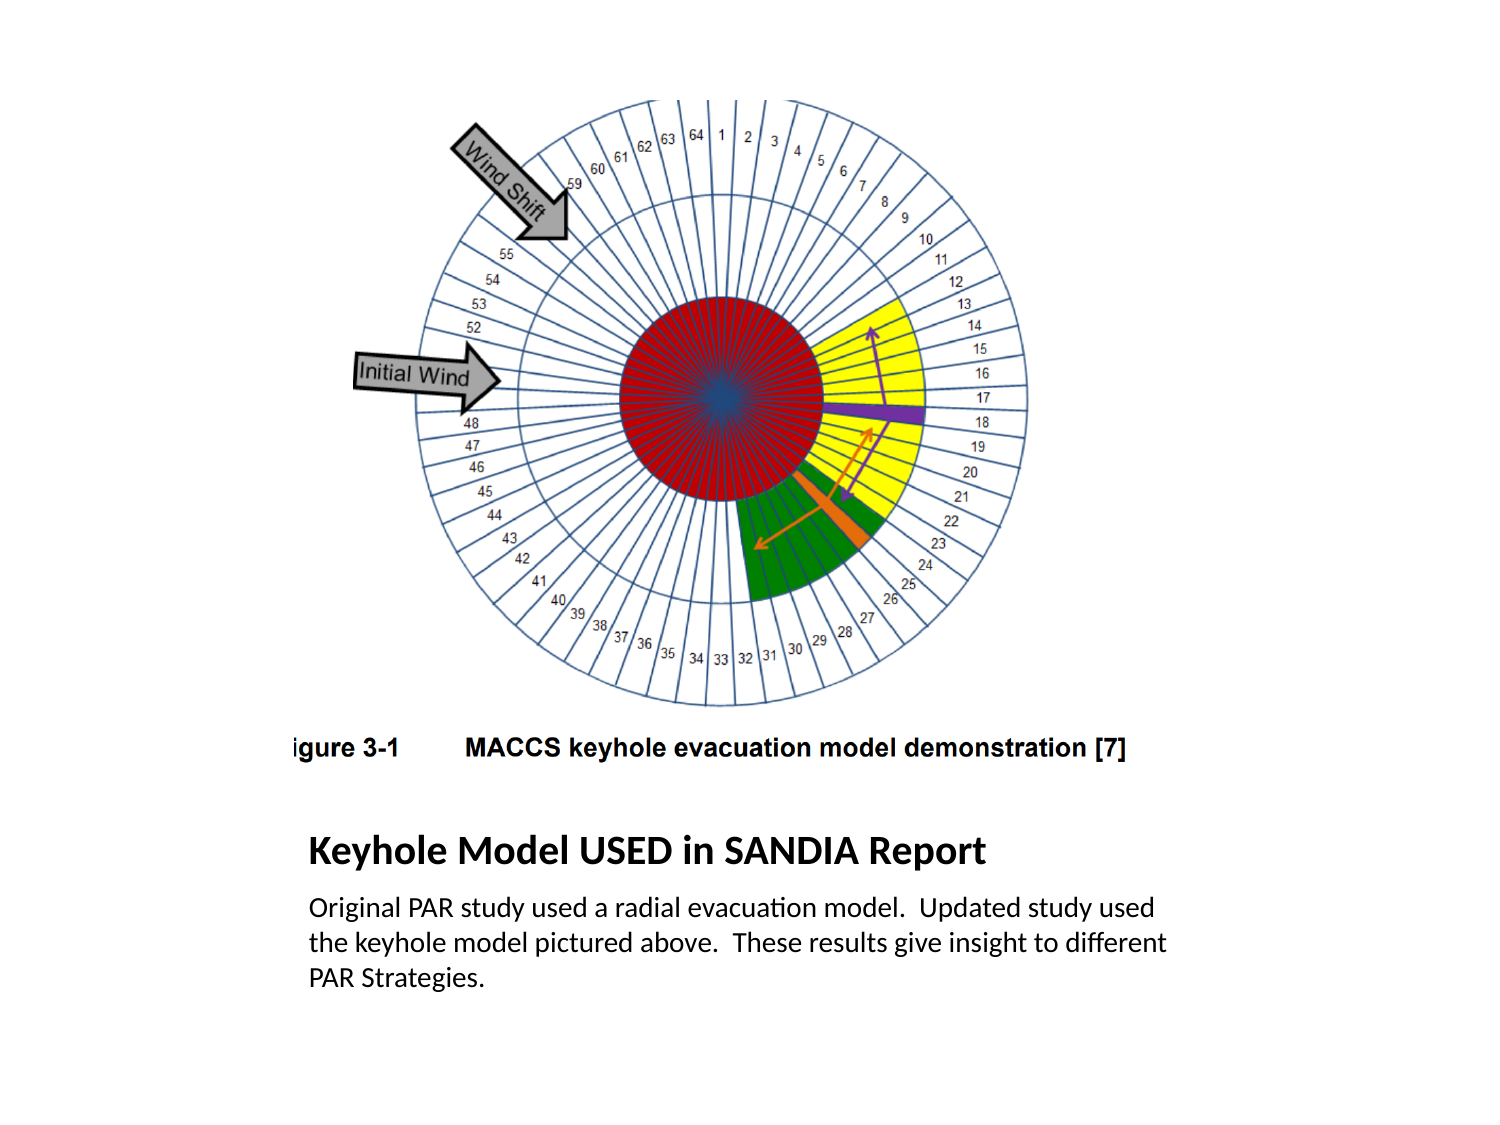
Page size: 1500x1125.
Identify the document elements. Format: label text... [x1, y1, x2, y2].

picture [293, 100, 1195, 776]
list Original PAR study used a radial evacuation model. Updated study used the keyhole model pictured above. These results give insight to different PAR Strategies. [294, 880, 1194, 1013]
title Keyhole Model USED in SANDIA Report [294, 787, 1194, 880]
